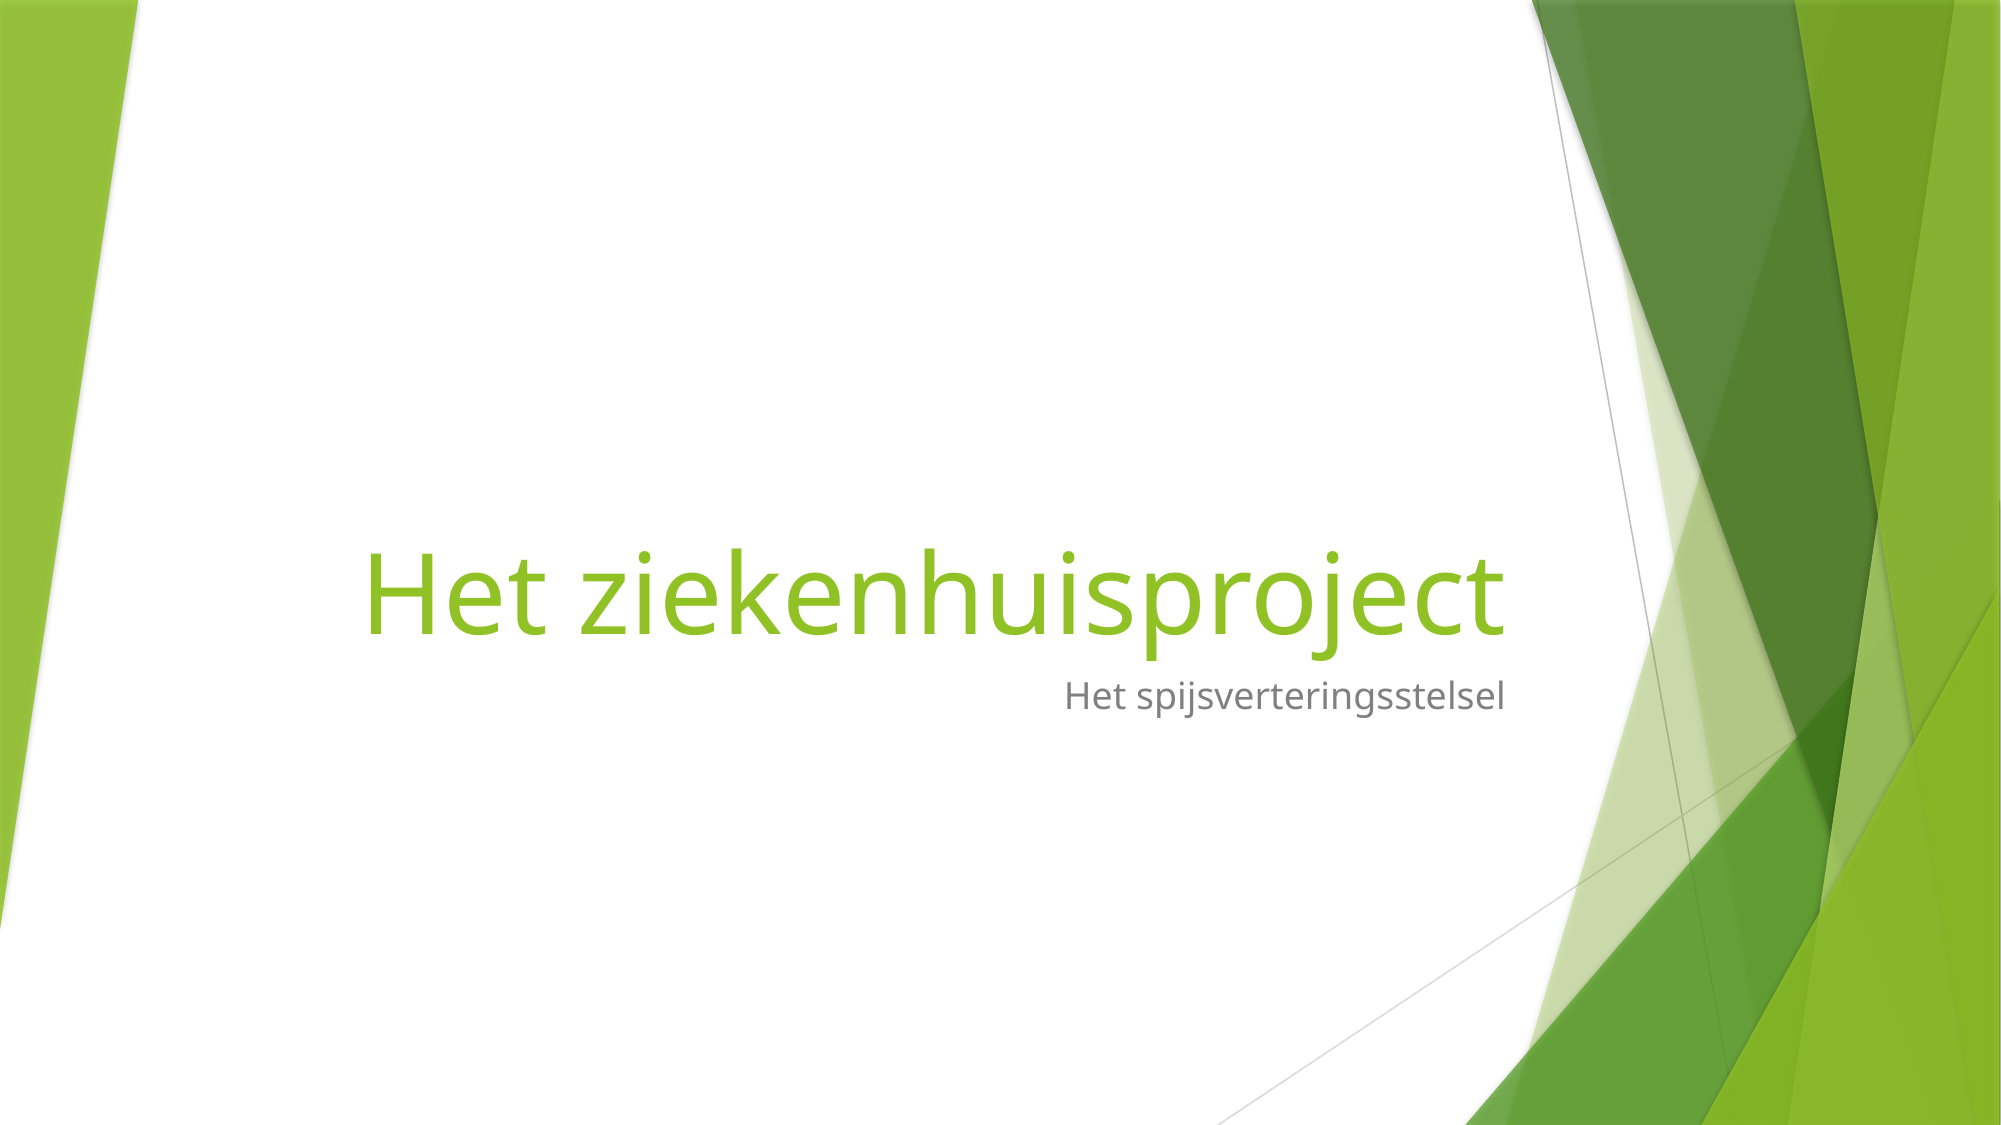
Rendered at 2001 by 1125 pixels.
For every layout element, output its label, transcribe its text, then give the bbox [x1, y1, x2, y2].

title Het ziekenhuisproject [247, 394, 1522, 664]
subtitle Het spijsverteringsstelsel [247, 664, 1522, 845]
